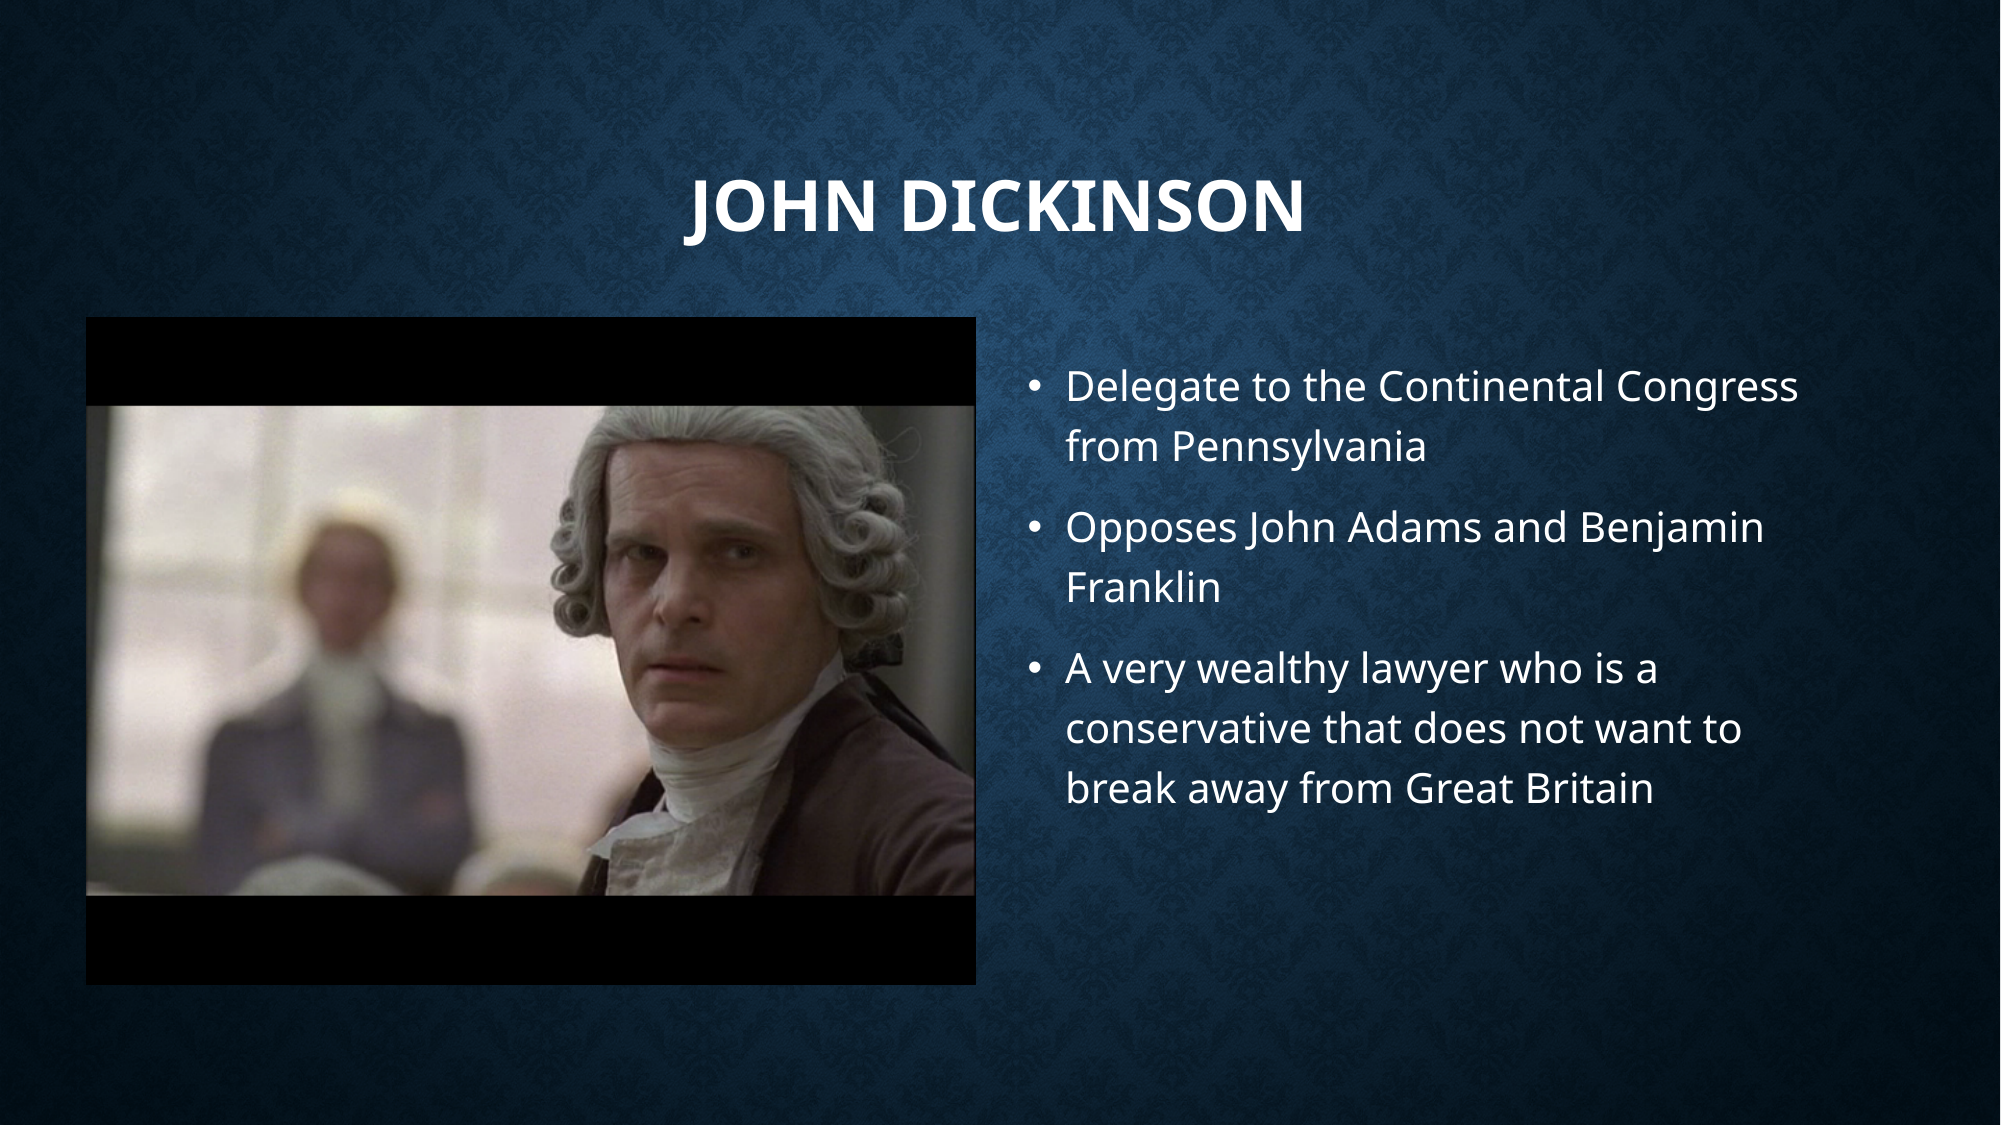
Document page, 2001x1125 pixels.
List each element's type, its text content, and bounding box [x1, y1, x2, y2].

list Delegate to the Continental Congress from Pennsylvania Opposes John Adams and Benjamin Franklin A very wealthy lawyer who is a conservative that does not want to break away from Great Britain [1012, 342, 1849, 950]
title John DickinSon [149, 99, 1849, 318]
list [86, 317, 977, 985]
